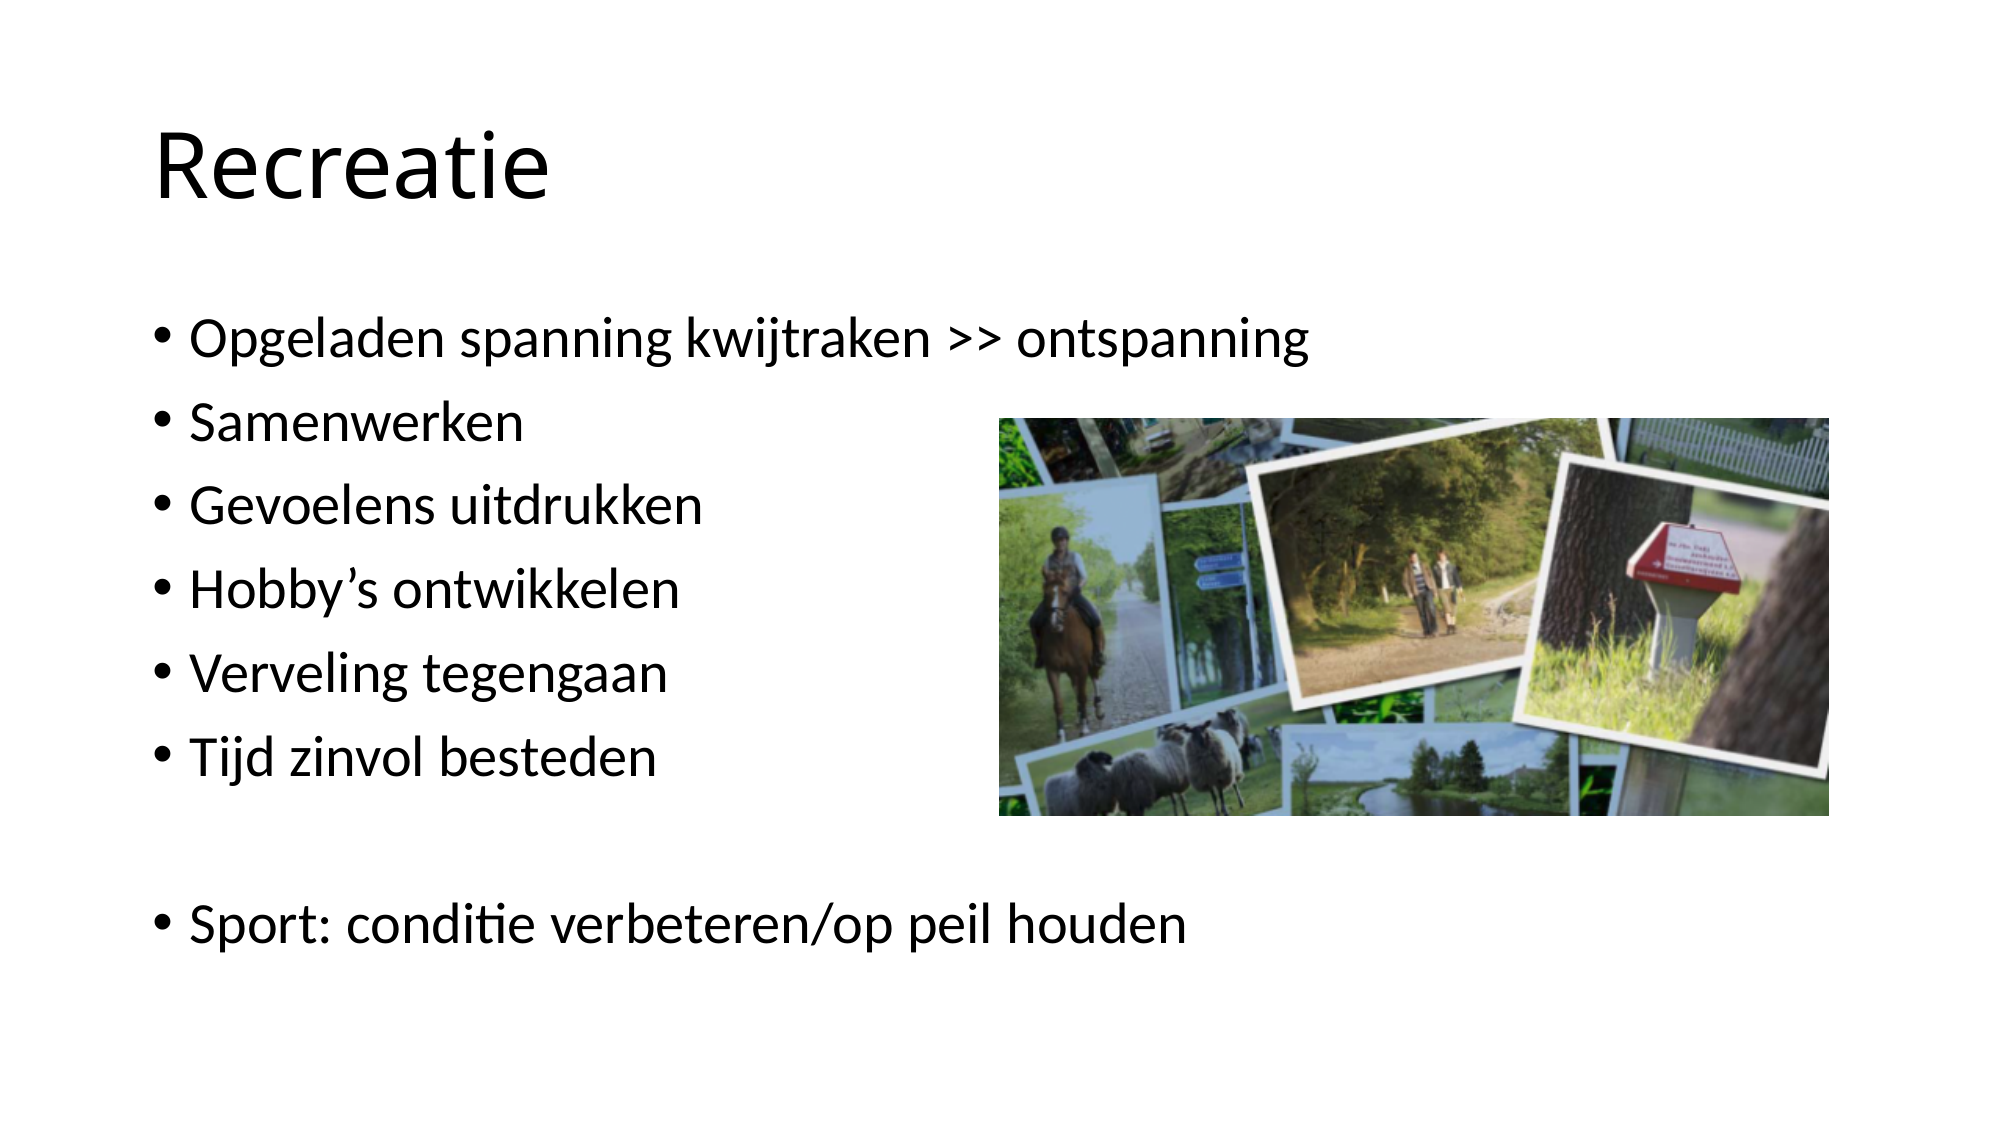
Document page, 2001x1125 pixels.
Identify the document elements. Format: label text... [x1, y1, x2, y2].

title Recreatie [137, 59, 1863, 278]
picture [999, 418, 1829, 816]
list Opgeladen spanning kwijtraken >> ontspanning Samenwerken Gevoelens uitdrukken Hobby’s ontwikkelen Verveling tegengaan Tijd zinvol besteden Sport: conditie verbeteren/op peil houden [137, 299, 1863, 1014]
